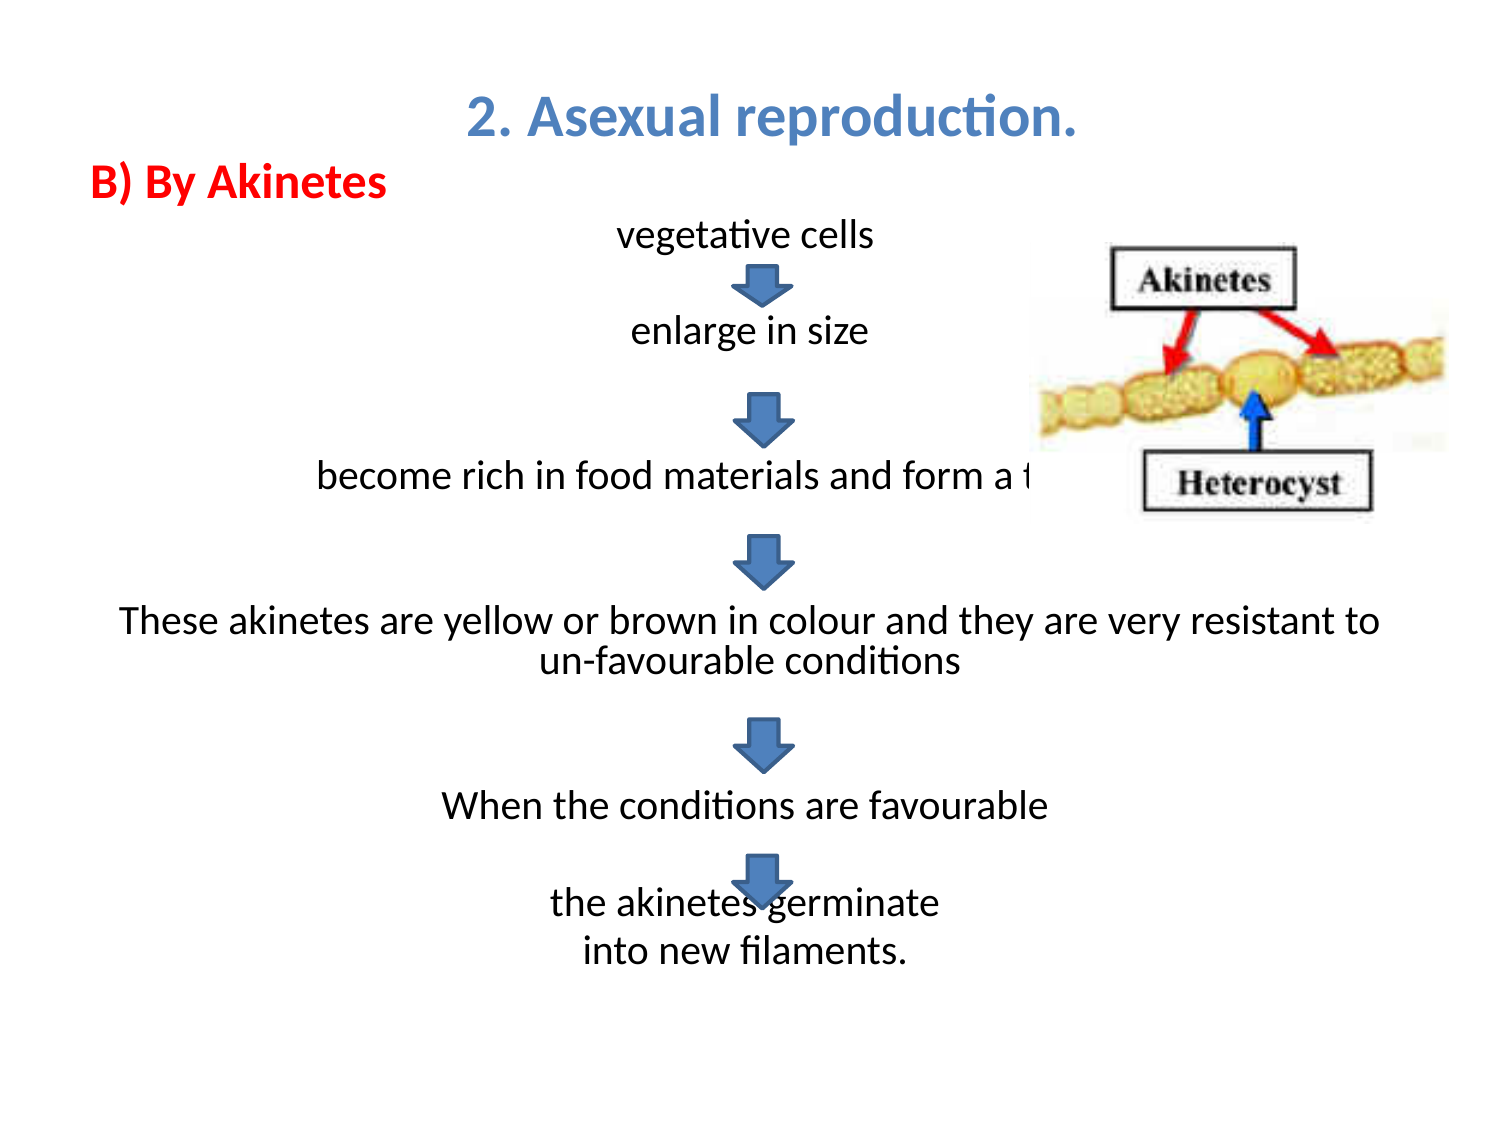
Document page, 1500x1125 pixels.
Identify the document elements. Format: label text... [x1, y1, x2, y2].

title 2. Asexual reproduction. [98, 54, 1449, 243]
picture [1029, 241, 1449, 524]
text_box [732, 534, 796, 591]
text_box [732, 392, 796, 449]
text_box [731, 853, 794, 911]
text_box [730, 264, 794, 308]
list B) By Akinetes vegetative cells enlarge in size become rich in food materials and form a thick wall These akinetes are yellow or brown in colour and they are very resistant to un-favourable conditions When the conditions are favourable the akinetes germinate into new filaments. [75, 152, 1425, 1079]
text_box [732, 717, 796, 774]
